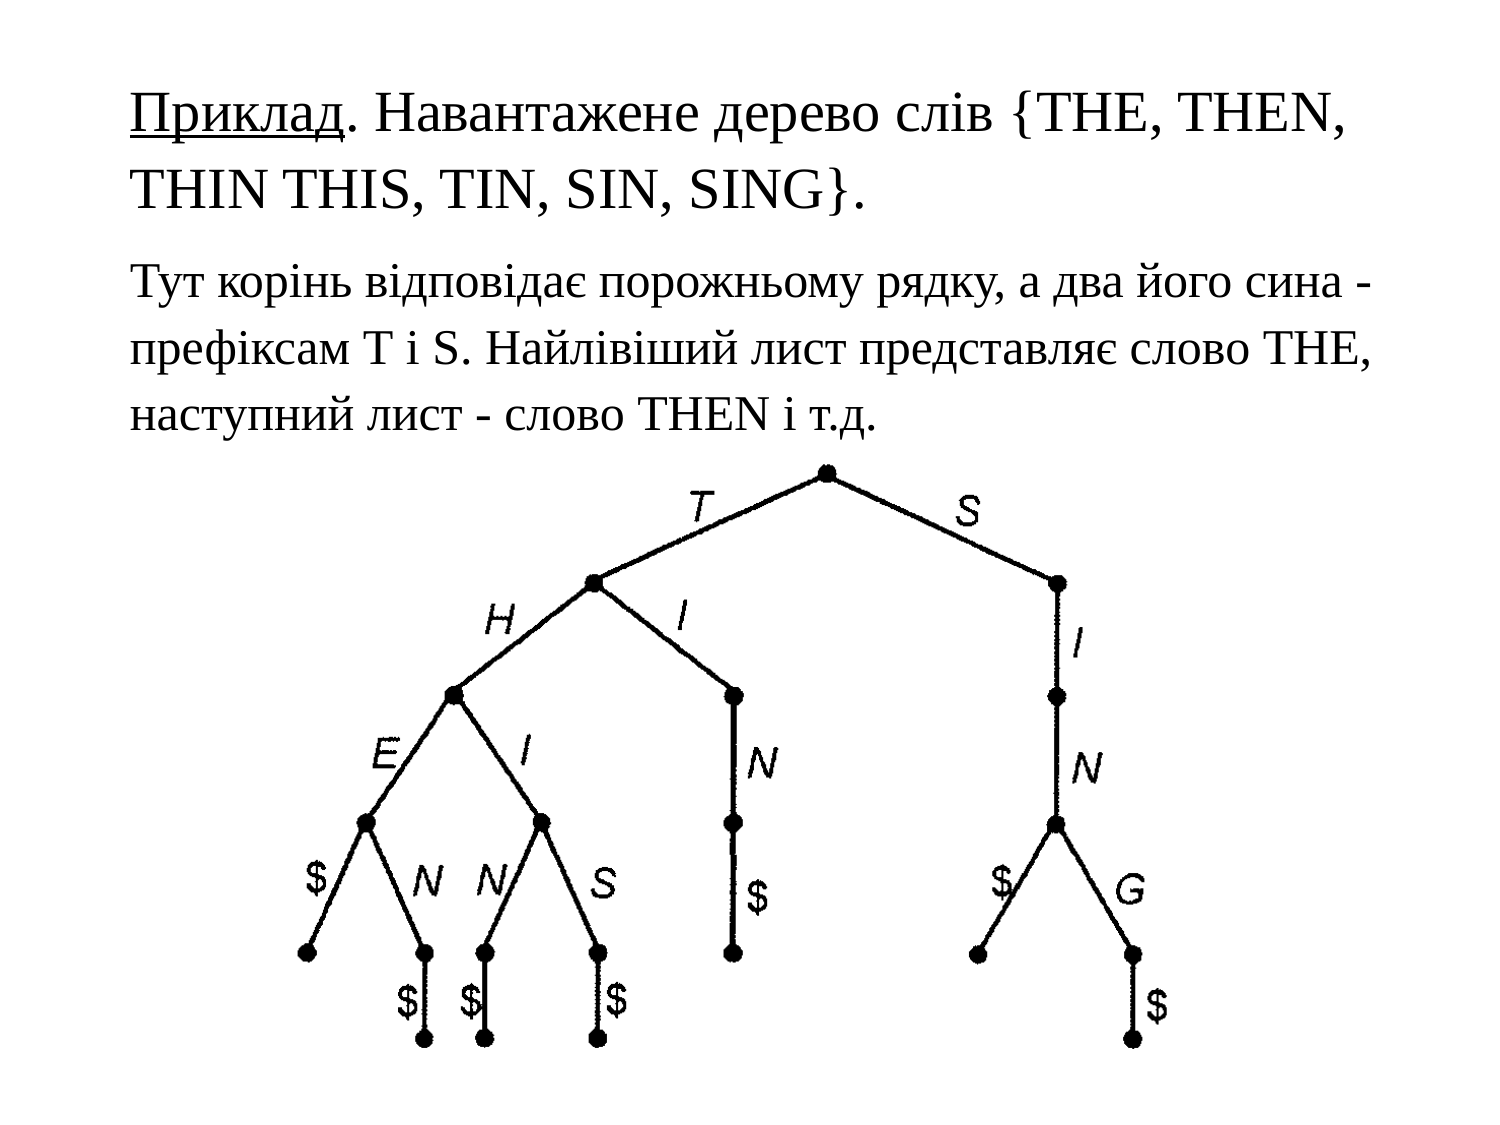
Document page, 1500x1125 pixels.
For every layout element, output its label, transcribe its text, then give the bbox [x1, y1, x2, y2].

list Приклад. Навантажене дерево слів {THE, THEN, THIN THIS, TIN, SIN, SING}. Тут корінь відповідає порожньому рядку, а два його сина - префіксам Т і S. Найлівіший лист представляє слово THE, наступний лист - слово THEN і т.д. [0, 58, 1500, 457]
picture [253, 443, 1188, 1059]
